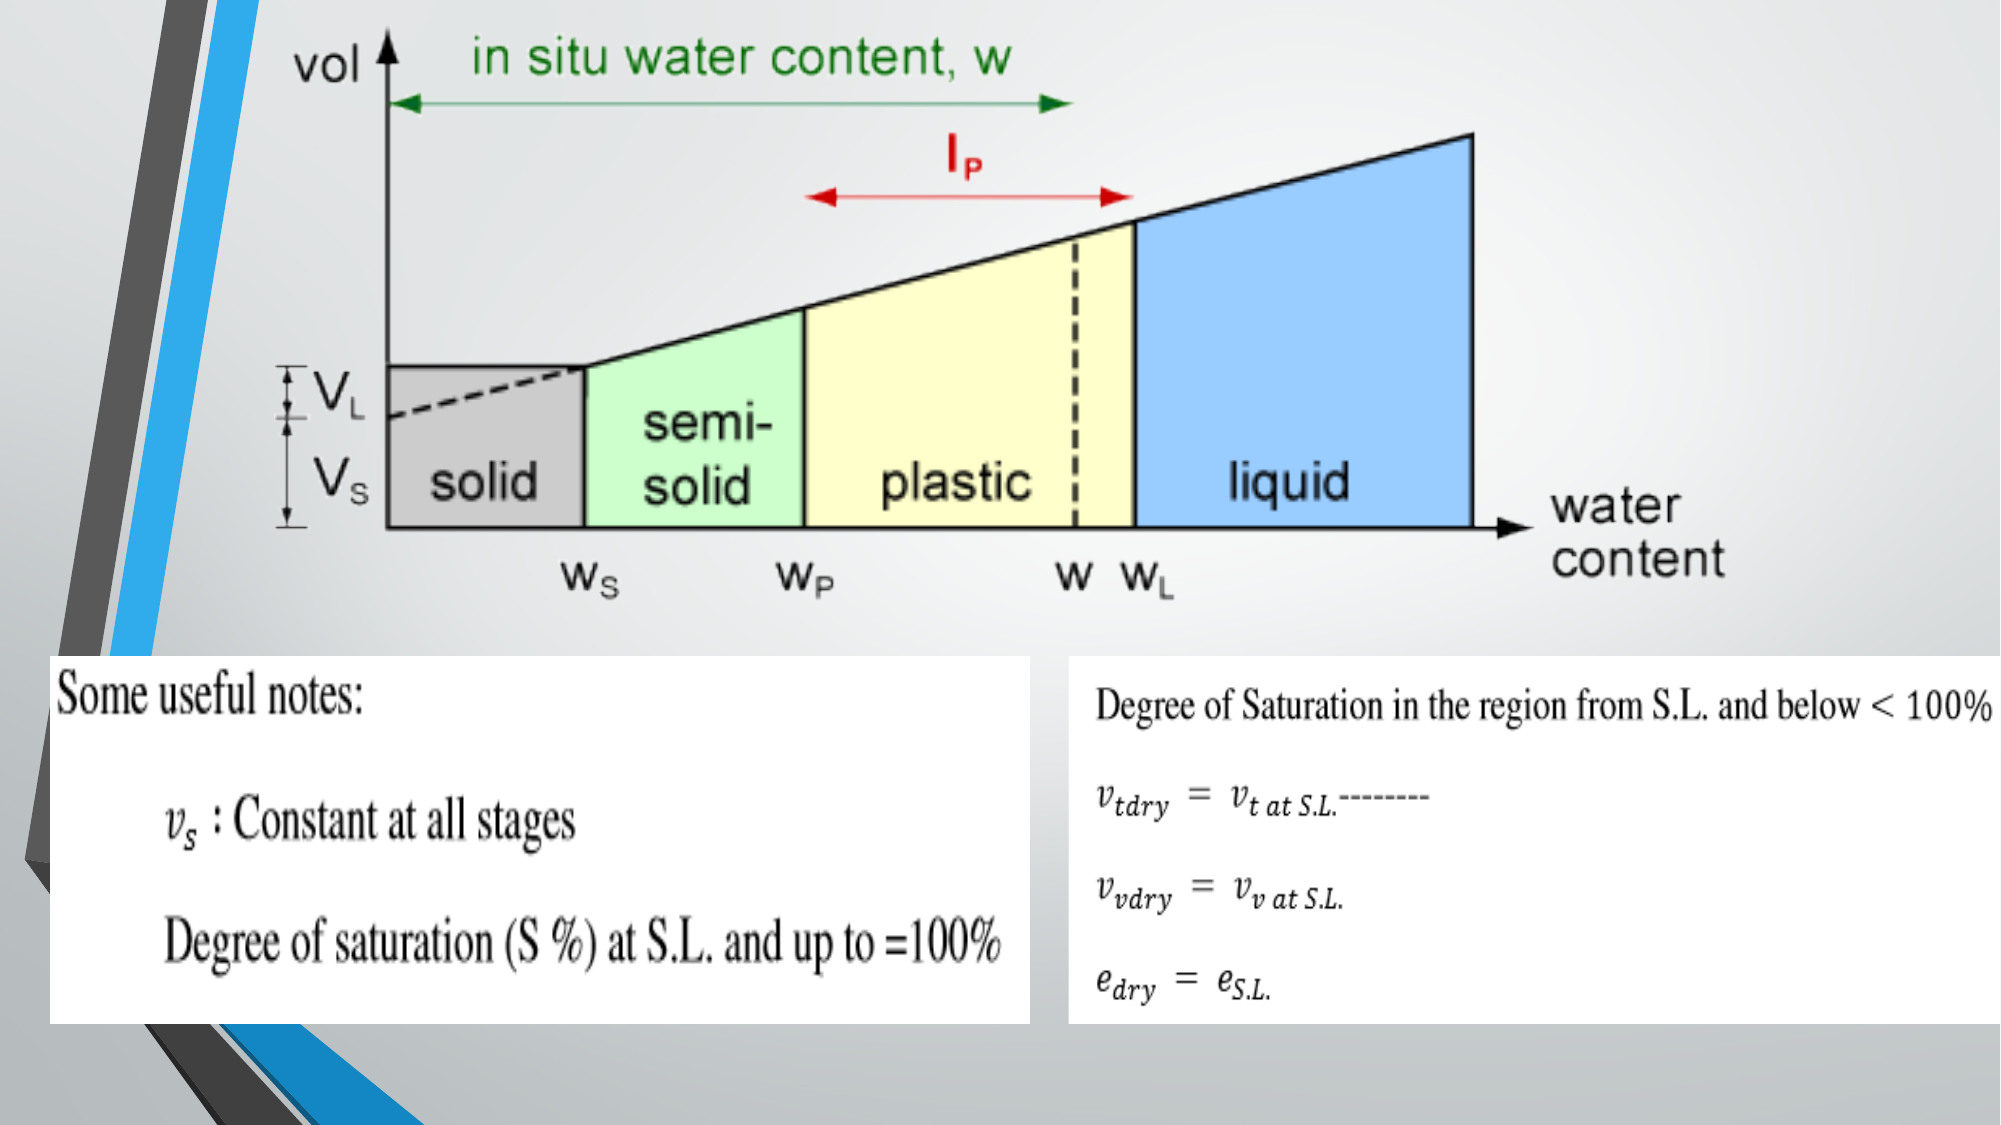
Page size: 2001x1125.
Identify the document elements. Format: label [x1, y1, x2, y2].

picture [49, 655, 1031, 1024]
picture [1068, 655, 2000, 1024]
picture [274, 25, 1730, 620]
